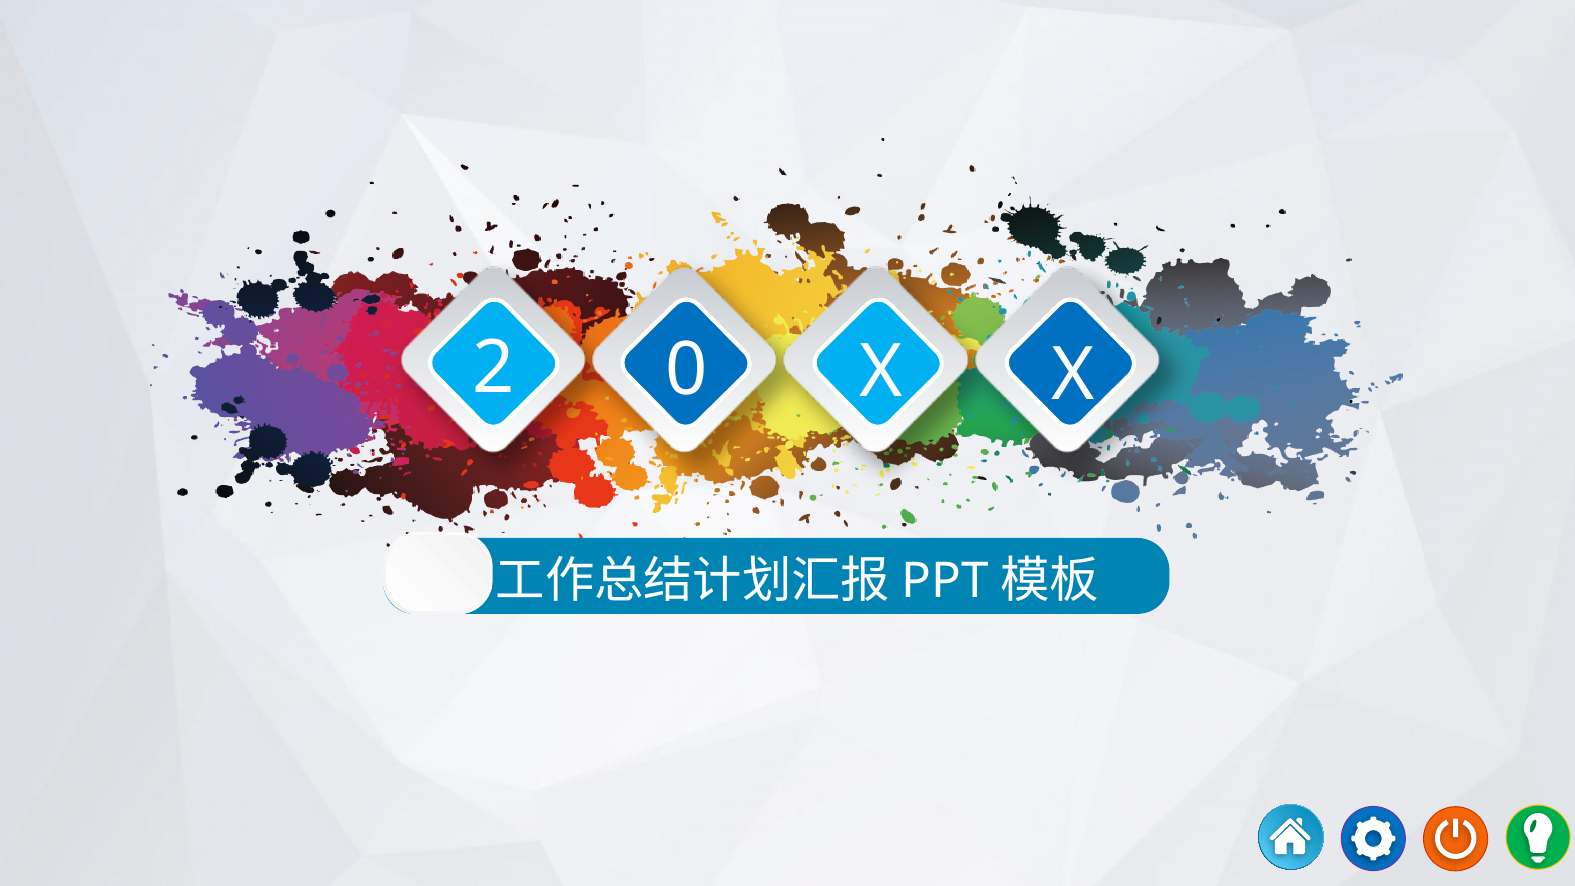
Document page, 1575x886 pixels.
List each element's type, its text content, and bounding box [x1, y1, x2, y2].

text_box 工作总结计划汇报PPT模板 [497, 588, 1134, 616]
text_box [497, 588, 1171, 617]
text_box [570, 245, 760, 475]
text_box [1340, 805, 1407, 872]
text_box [1505, 804, 1571, 870]
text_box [1258, 804, 1324, 870]
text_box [761, 245, 952, 475]
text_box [378, 245, 569, 475]
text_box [953, 245, 1183, 475]
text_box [382, 532, 493, 615]
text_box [1422, 805, 1489, 872]
picture [0, 0, 1575, 886]
